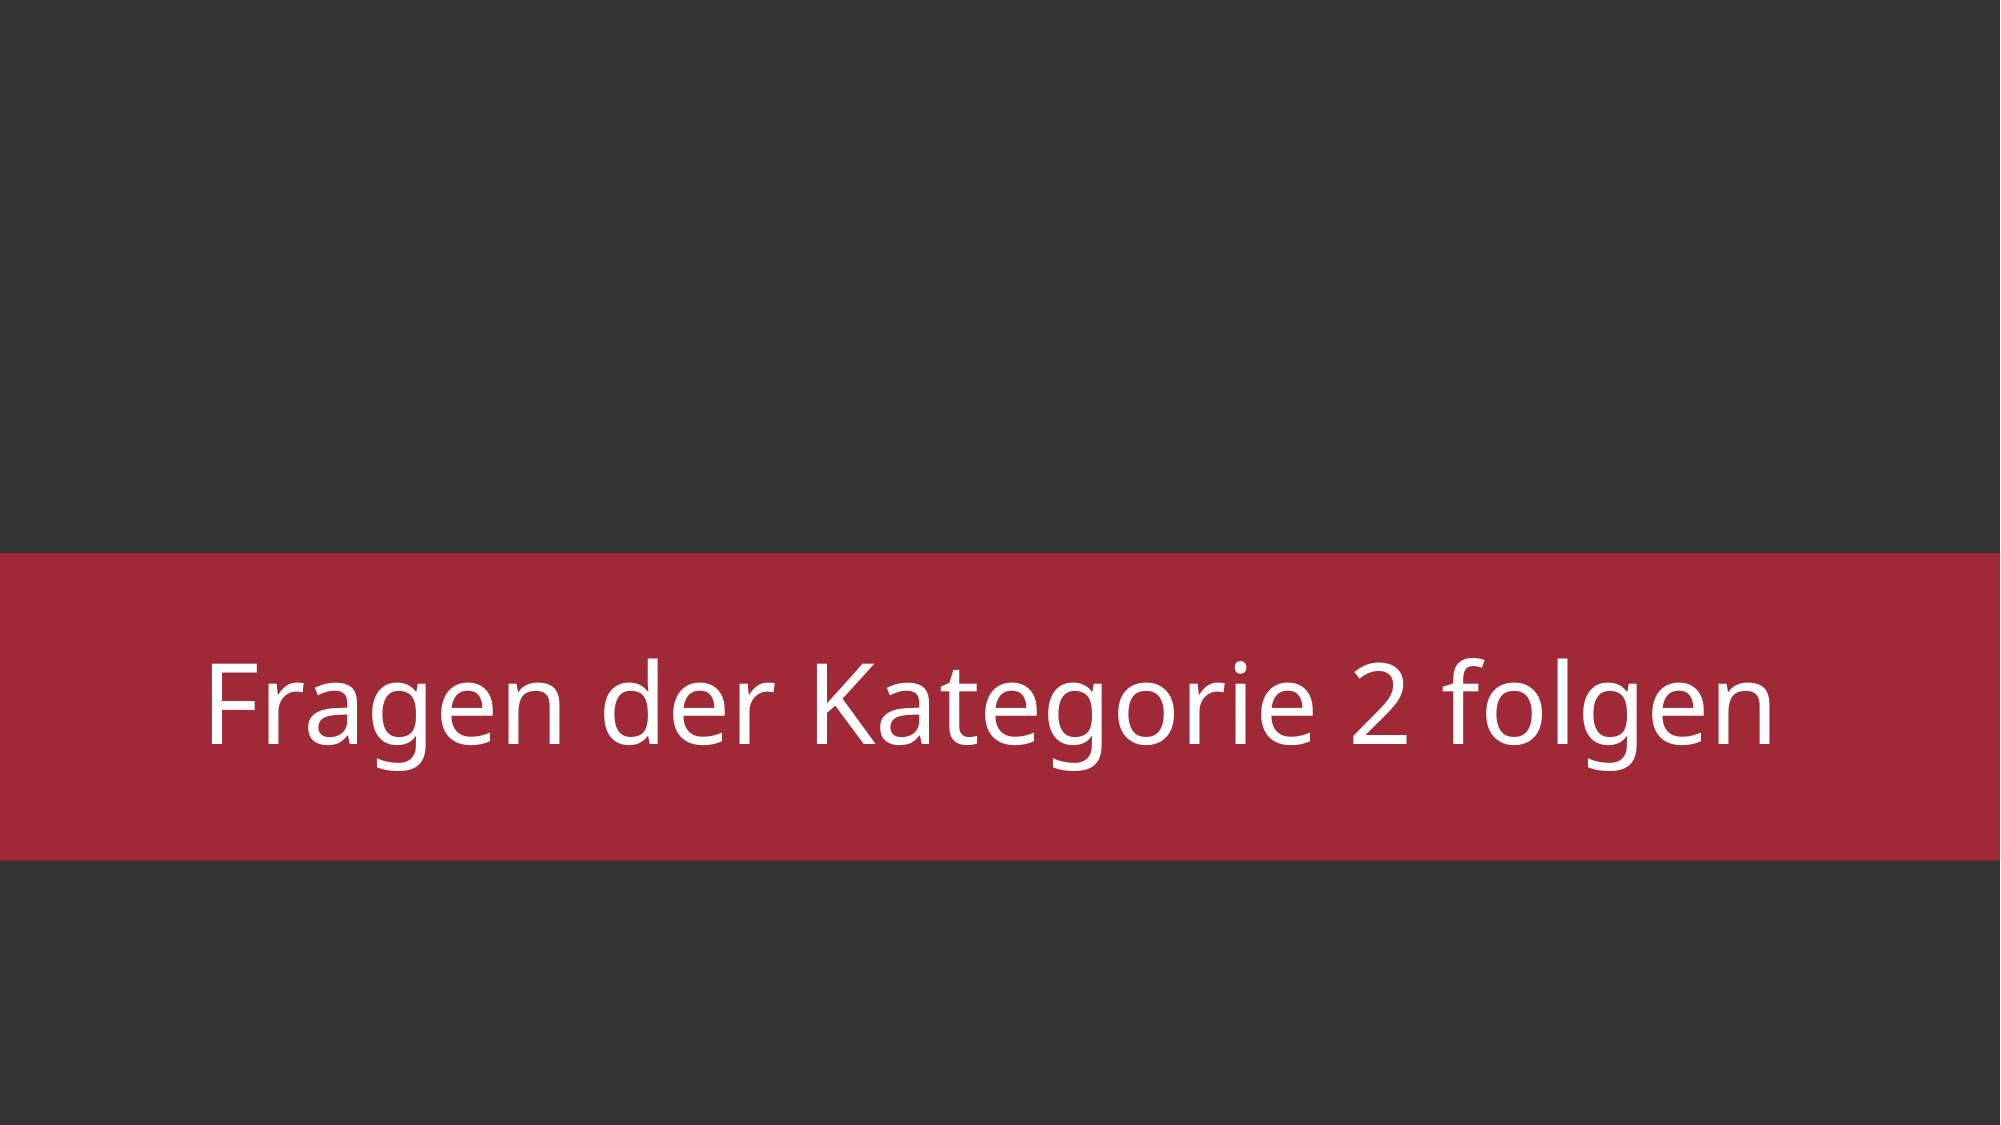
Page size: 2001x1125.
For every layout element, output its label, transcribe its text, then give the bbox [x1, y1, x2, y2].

title Fragen der Kategorie 2 folgen [185, 577, 1963, 838]
